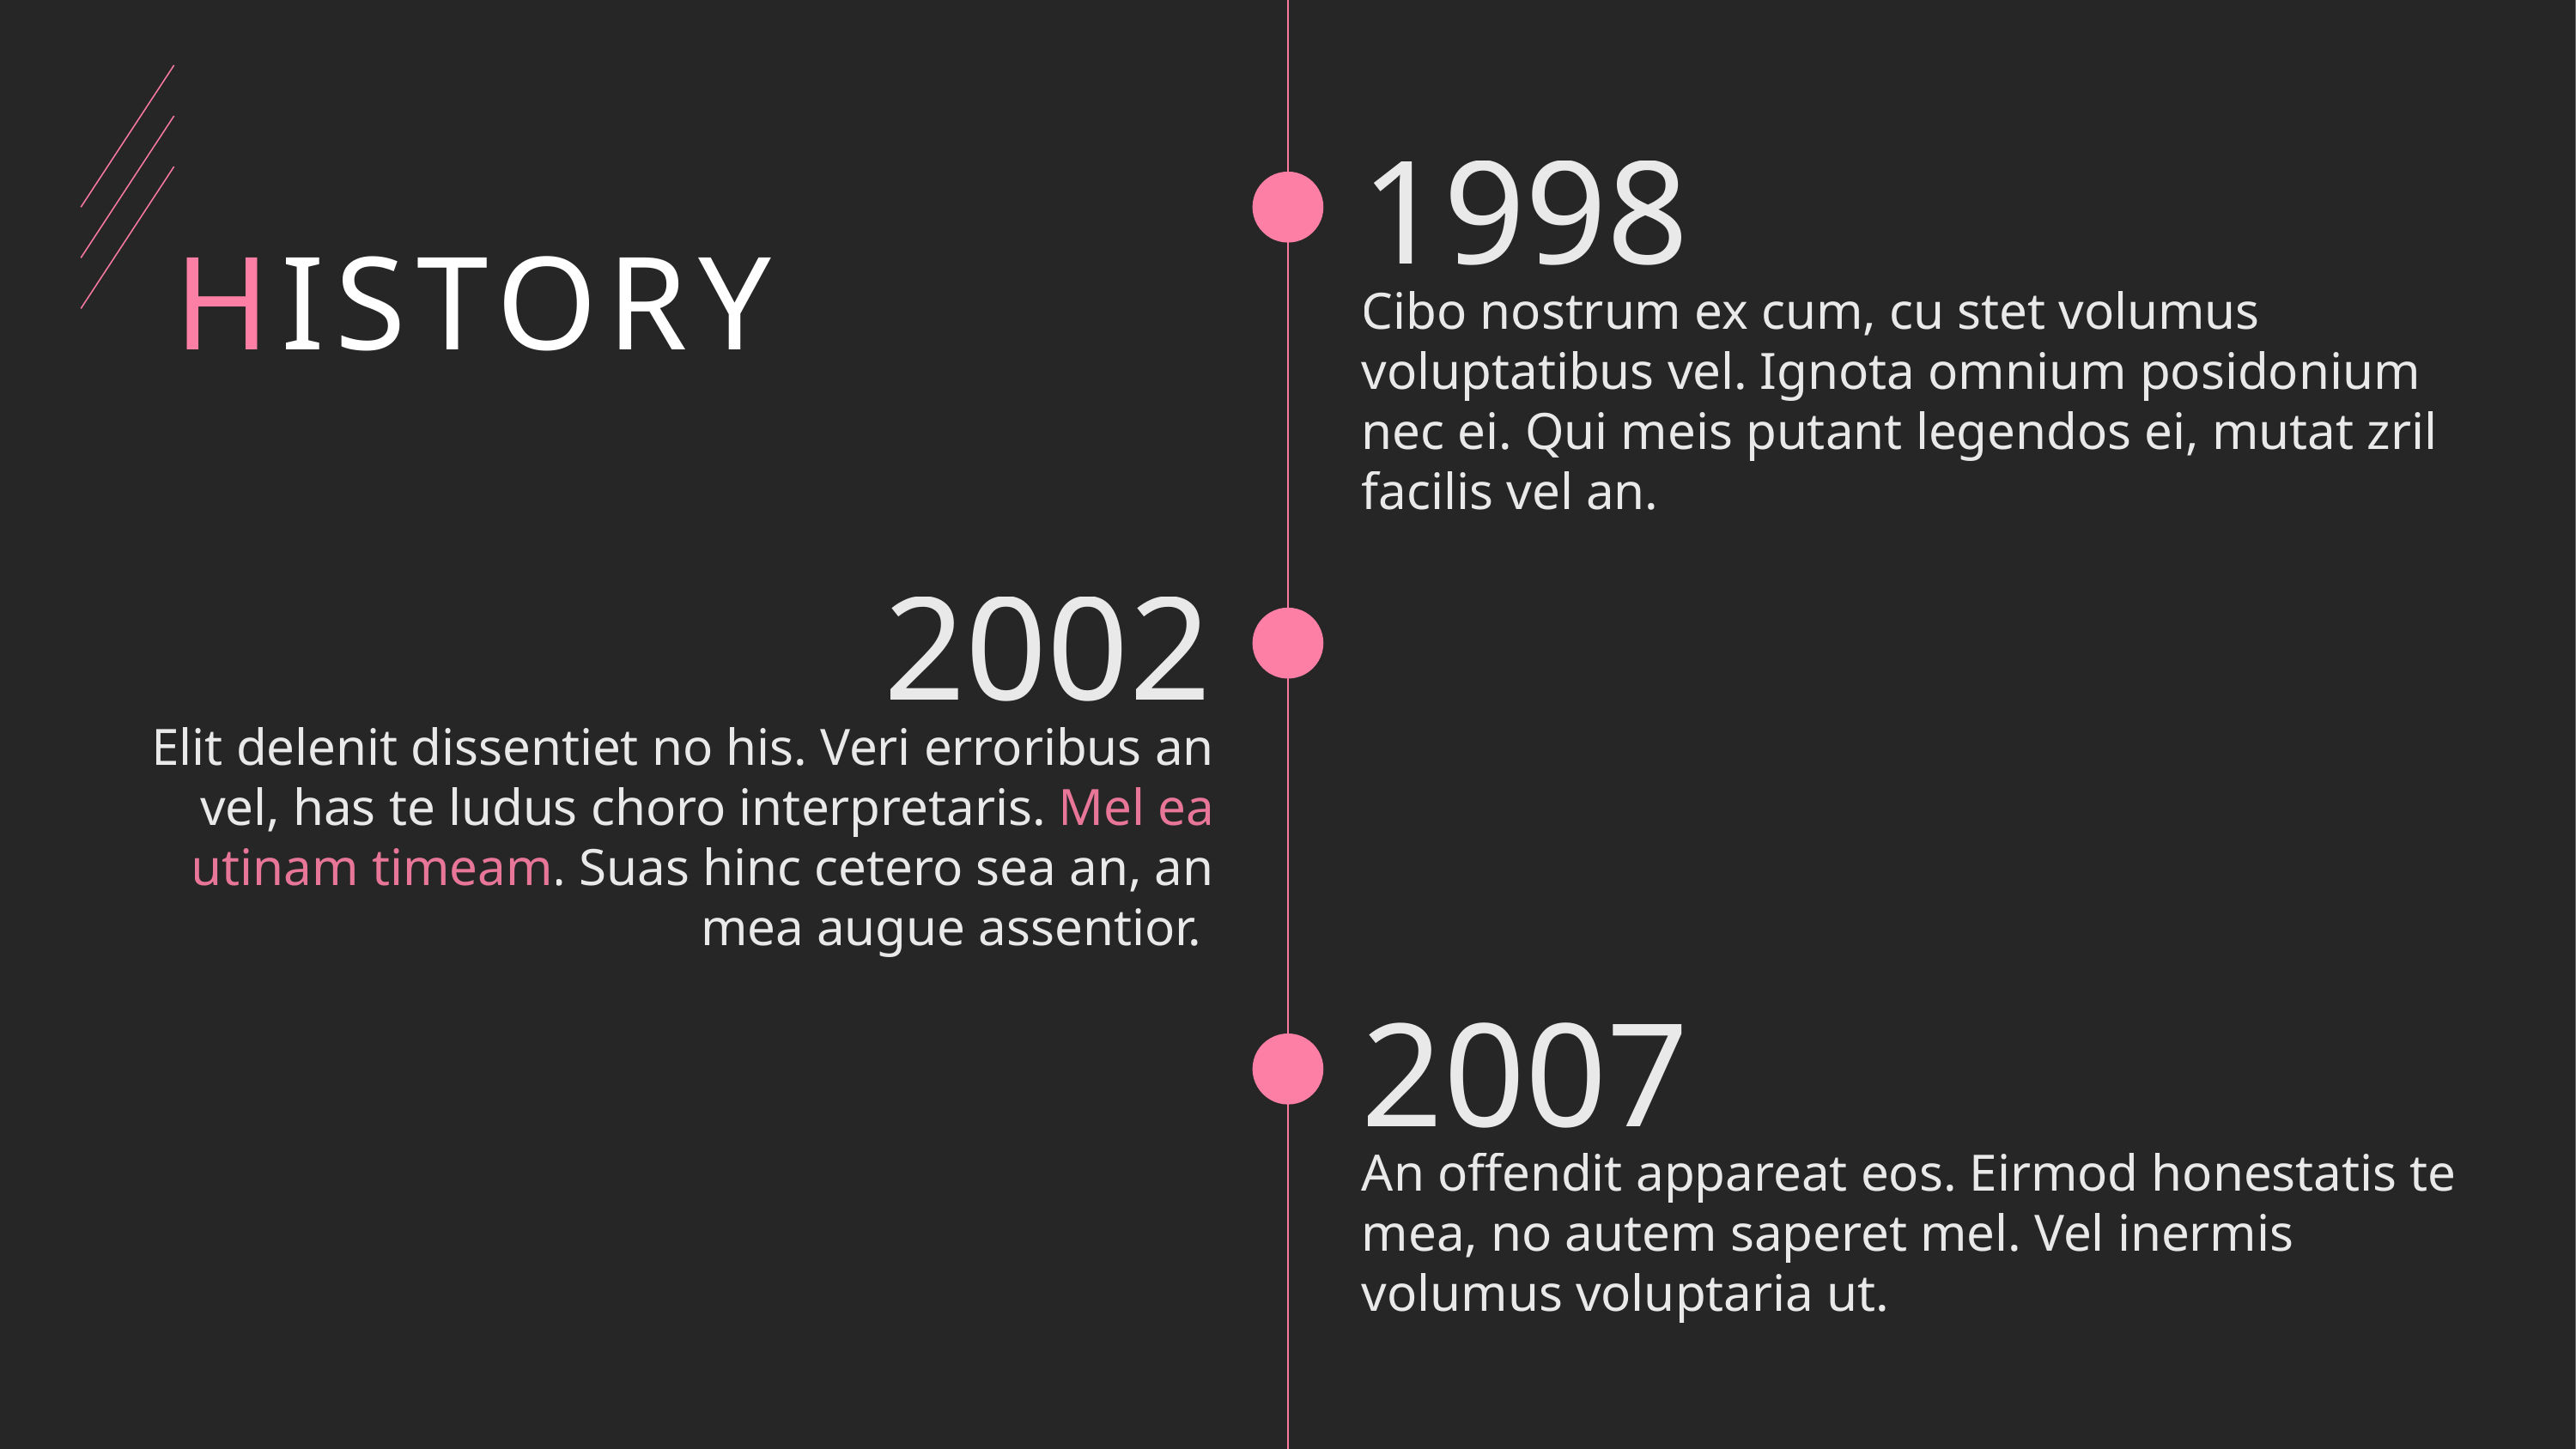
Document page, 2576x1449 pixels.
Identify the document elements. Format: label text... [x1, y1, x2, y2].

list 2007 [1338, 978, 1927, 1130]
list 2002 [646, 551, 1235, 704]
list 1998 [1338, 116, 1927, 268]
list Cibo nostrum ex cum, cu stet volumus voluptatibus vel. Ignota omnium posidonium nec ei. Qui meis putant legendos ei, mutat zril facilis vel an. [1338, 268, 2506, 501]
title HISTORY [151, 156, 1024, 440]
list Elit delenit dissentiet no his. Veri erroribus an vel, has te ludus choro interpretaris. Mel ea utinam timeam. Suas hinc cetero sea an, an mea augue assentior. [70, 704, 1237, 937]
list An offendit appareat eos. Eirmod honestatis te mea, no autem saperet mel. Vel inermis volumus voluptaria ut. [1338, 1130, 2506, 1363]
